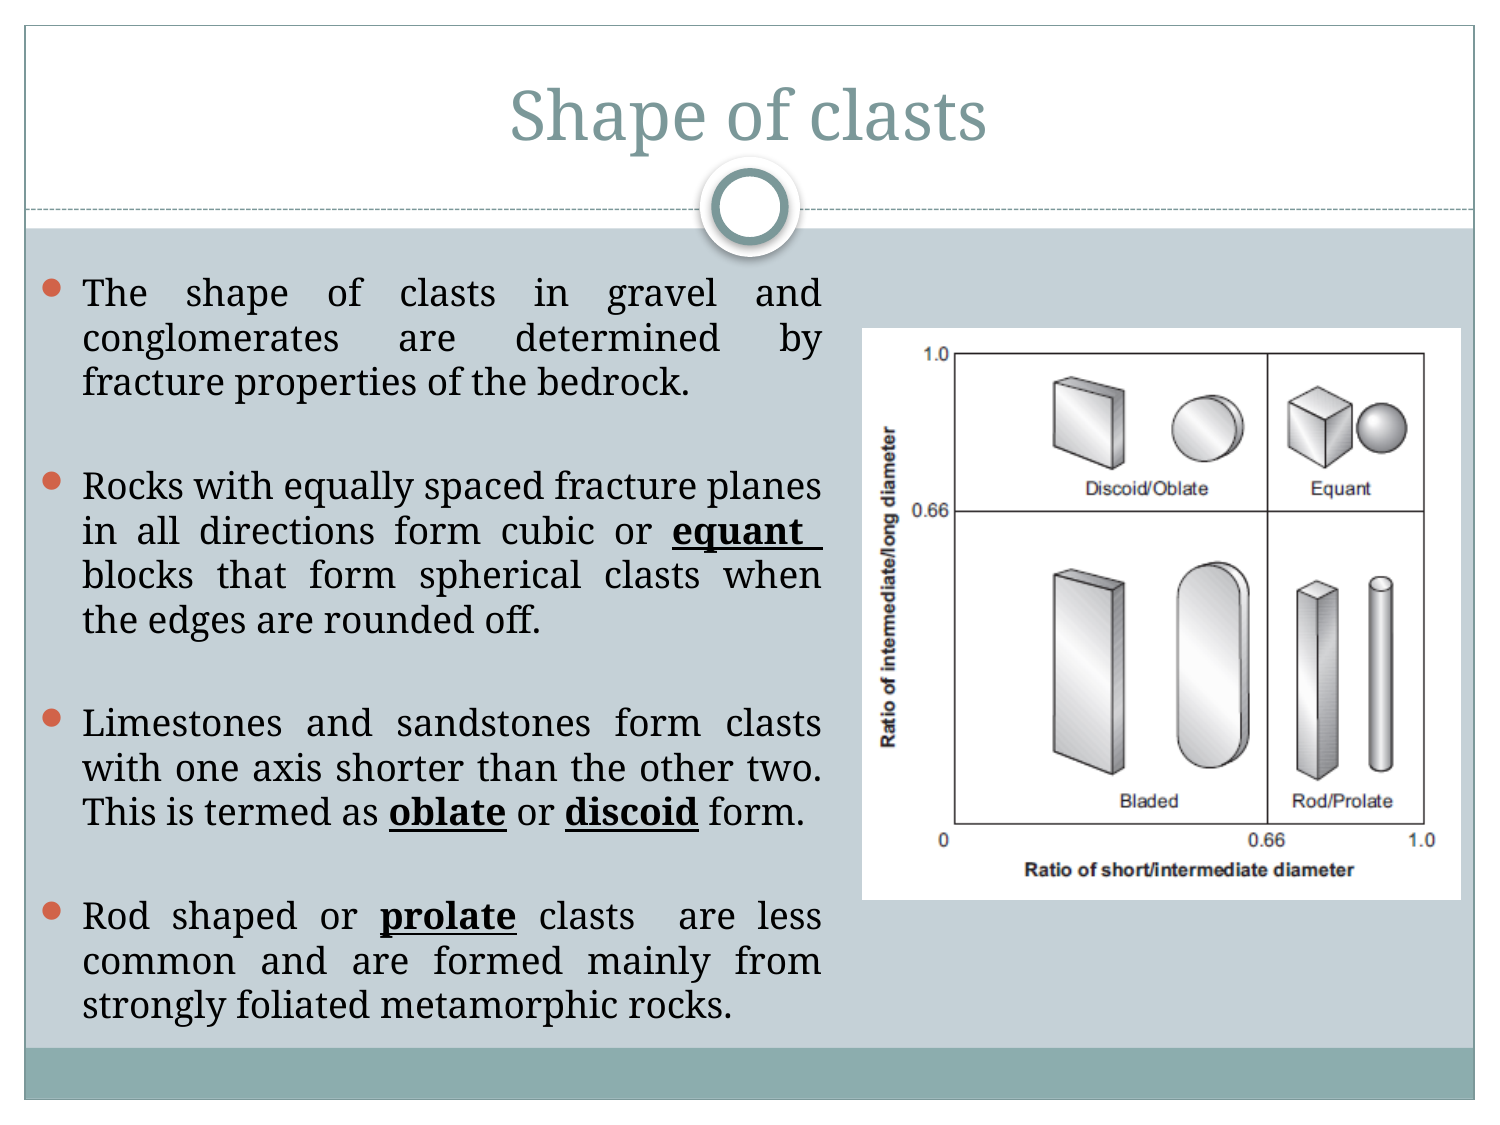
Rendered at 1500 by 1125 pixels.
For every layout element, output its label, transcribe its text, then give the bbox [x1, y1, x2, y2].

list The shape of clasts in gravel and conglomerates are determined by fracture properties of the bedrock. Rocks with equally spaced fracture planes in all directions form cubic or equant blocks that form spherical clasts when the edges are rounded off. Limestones and sandstones form clasts with one axis shorter than the other two. This is termed as oblate or discoid form. Rod shaped or prolate clasts are less common and are formed mainly from strongly foliated metamorphic rocks. [24, 262, 838, 1050]
title Shape of clasts [49, 37, 1450, 162]
picture [862, 327, 1462, 901]
